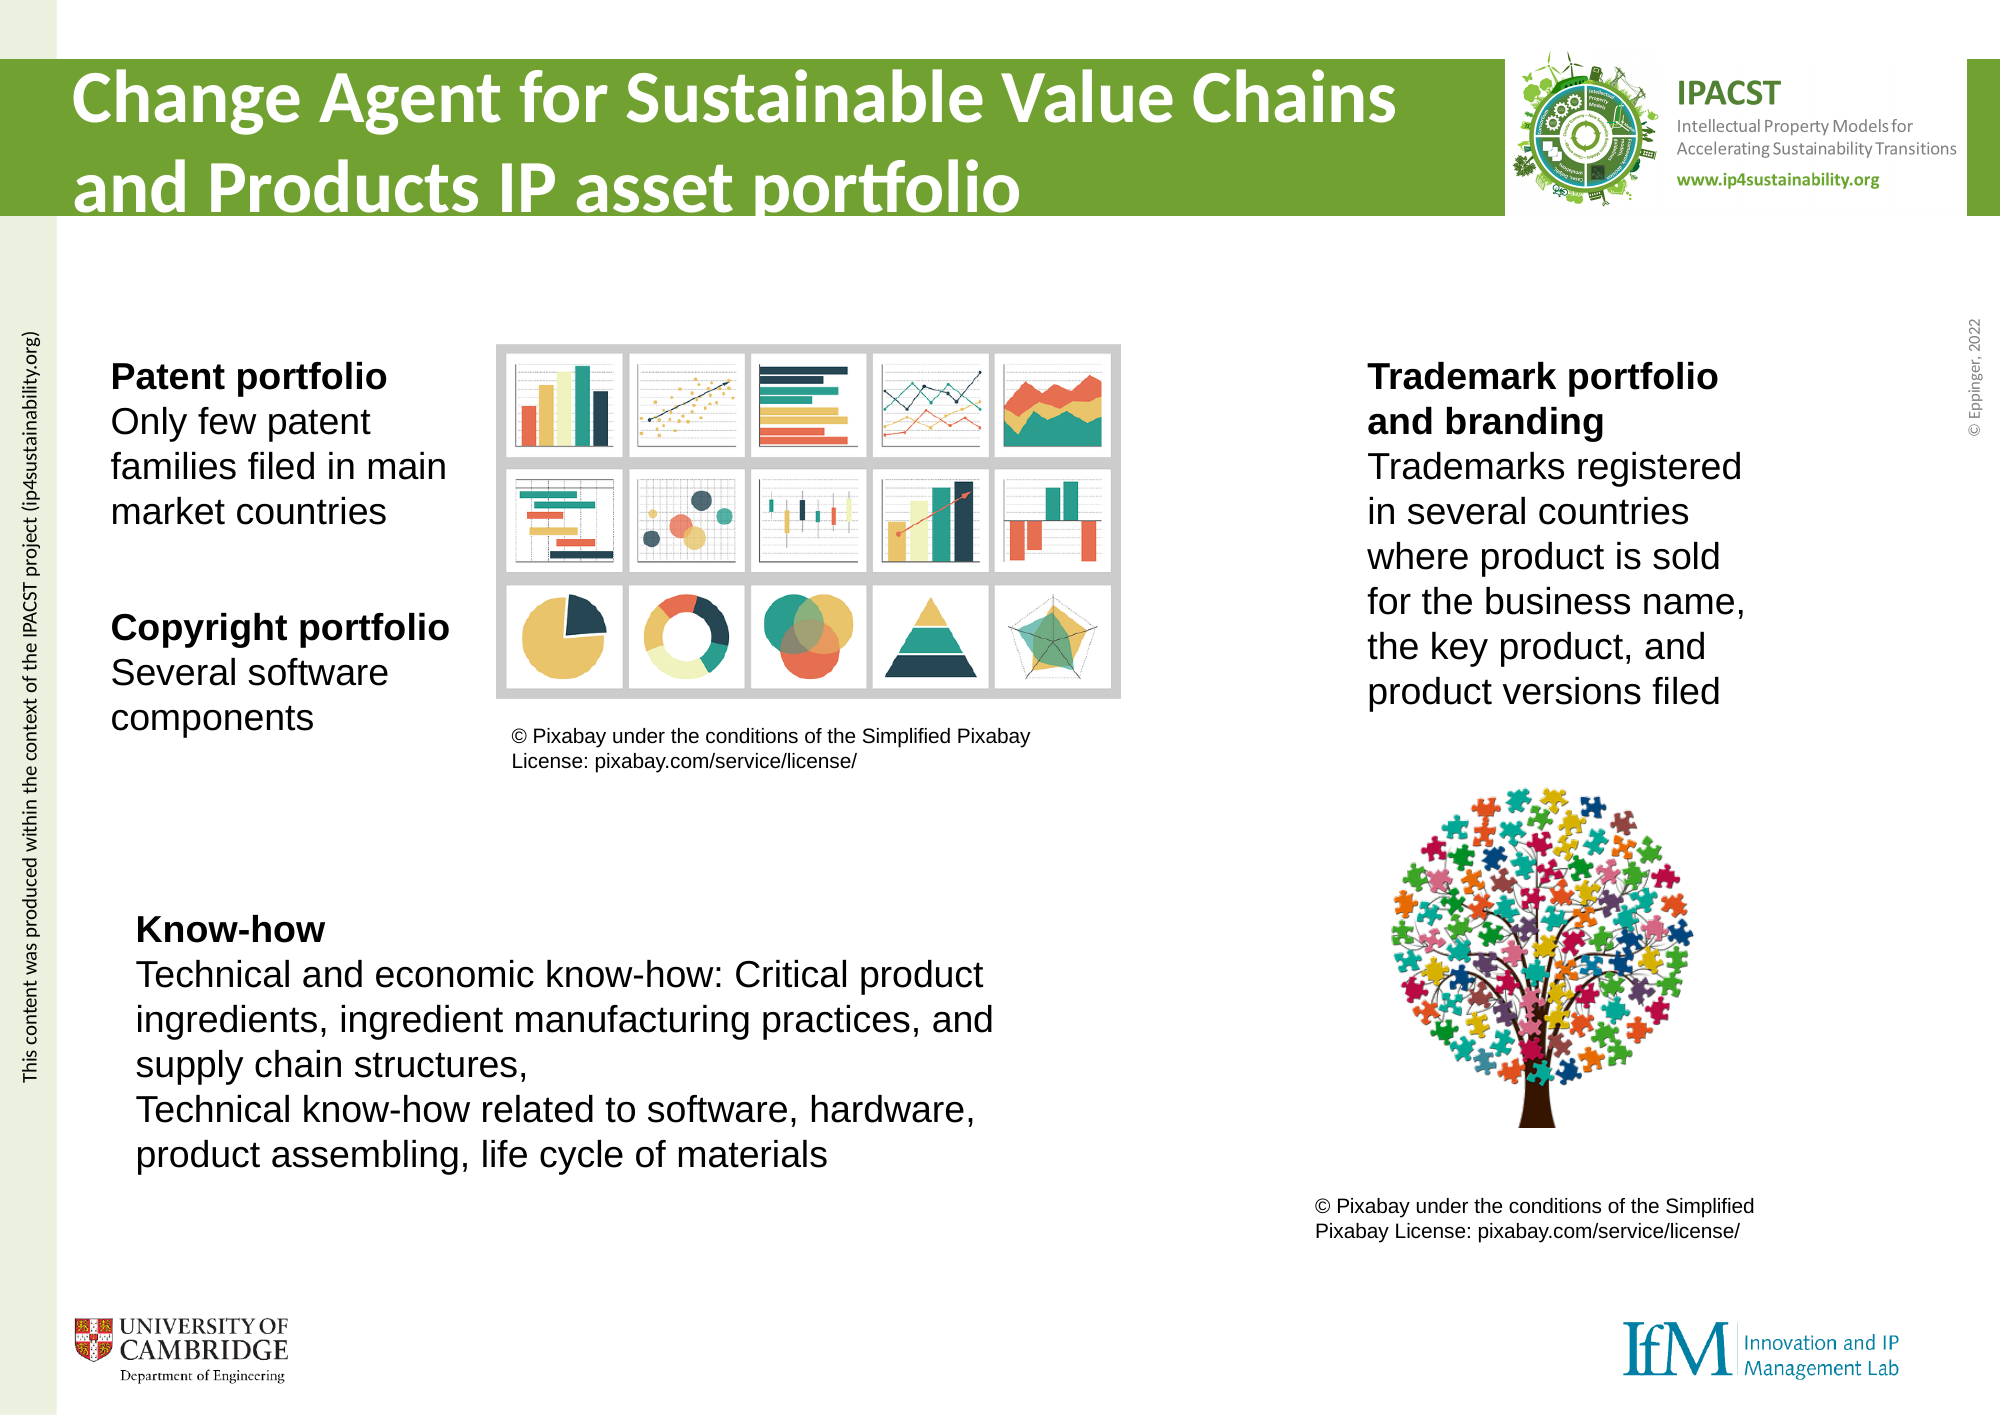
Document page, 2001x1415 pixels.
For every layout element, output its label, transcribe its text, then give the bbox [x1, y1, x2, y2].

text_box Copyright portfolio Several software components [95, 596, 517, 746]
text_box Trademark portfolio and branding Trademarks registered in several countries where product is sold for the business name, the key product, and product versions filed [1352, 344, 1774, 720]
text_box © Pixabay under the conditions of the Simplified Pixabay License: pixabay.com/service/license/ [1300, 1185, 1824, 1251]
picture [1623, 1322, 1905, 1380]
picture [1677, 1322, 1715, 1362]
picture [1263, 755, 1824, 1128]
picture [1637, 1322, 1663, 1373]
picture [1652, 1325, 1669, 1373]
text_box Patent portfolio Only few patent families filed in main market countries [95, 344, 496, 540]
picture [496, 344, 1121, 699]
picture [1504, 43, 1968, 216]
text_box Change Agent for Sustainable Value Chains and Products IP asset portfolio [0, 58, 2000, 217]
text_box Know-how Technical and economic know-how: Critical product ingredients, ingredient manufacturing practices, and supply chain structures, Technical know-how related to software, hardware, product assembling, life cycle of materials [120, 897, 1088, 1183]
picture [1623, 1325, 1629, 1373]
text_box © Pixabay under the conditions of the Simplified Pixabay License: pixabay.com/service/license/ [496, 715, 1121, 781]
picture [74, 1317, 288, 1386]
